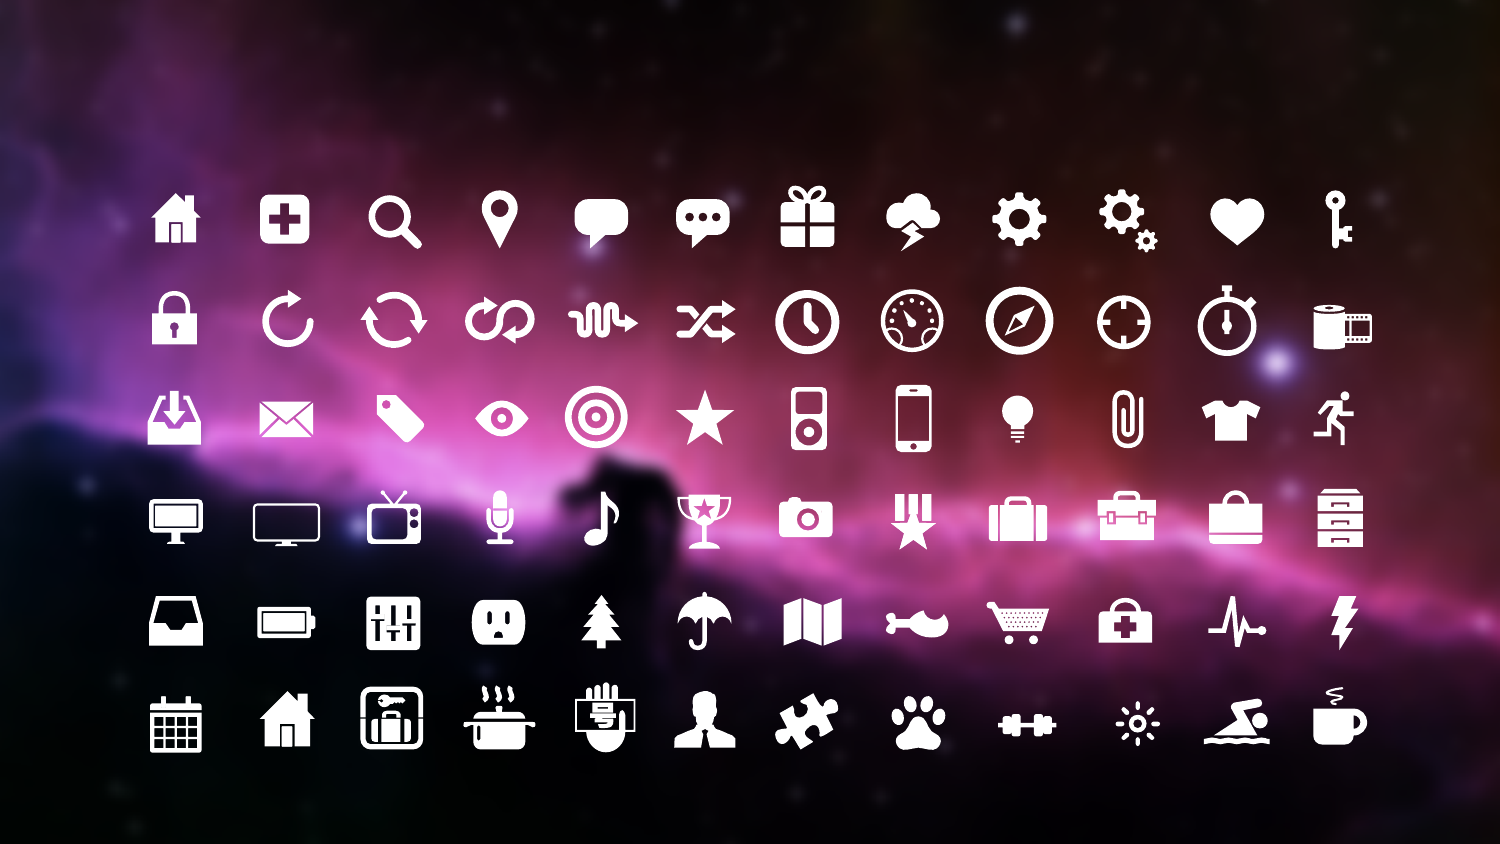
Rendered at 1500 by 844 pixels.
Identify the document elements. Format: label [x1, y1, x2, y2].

text_box [155, 505, 197, 527]
text_box [1209, 490, 1263, 544]
text_box [1135, 701, 1140, 711]
text_box [1313, 400, 1354, 446]
text_box [494, 685, 503, 703]
text_box [1197, 285, 1257, 356]
text_box [1317, 531, 1363, 547]
text_box [151, 193, 201, 243]
text_box [163, 390, 186, 425]
text_box [908, 494, 918, 515]
text_box [261, 419, 312, 438]
text_box [992, 192, 1047, 246]
text_box [1099, 189, 1145, 235]
text_box [775, 290, 840, 355]
text_box [891, 708, 904, 725]
text_box [465, 296, 535, 344]
text_box [185, 696, 191, 707]
text_box [360, 718, 424, 750]
text_box [821, 508, 829, 515]
text_box [147, 395, 201, 445]
text_box [263, 613, 305, 632]
text_box [1097, 490, 1156, 516]
text_box [1121, 732, 1130, 741]
text_box [880, 289, 944, 353]
text_box [473, 705, 526, 719]
text_box [895, 716, 941, 750]
text_box [481, 190, 518, 249]
text_box [259, 402, 278, 436]
text_box [803, 426, 815, 438]
text_box [402, 619, 416, 624]
text_box [578, 399, 615, 436]
text_box [1313, 311, 1372, 350]
text_box [999, 496, 1034, 541]
text_box [1140, 513, 1145, 523]
text_box [591, 412, 601, 422]
text_box [1146, 707, 1155, 715]
text_box [1320, 488, 1361, 494]
text_box [891, 515, 936, 550]
text_box [295, 402, 314, 436]
text_box [1317, 513, 1363, 530]
text_box [1252, 712, 1268, 729]
text_box [1004, 635, 1014, 645]
text_box [1325, 190, 1353, 249]
text_box [903, 309, 917, 328]
text_box [1135, 229, 1158, 253]
text_box [676, 305, 700, 320]
text_box [807, 185, 827, 204]
text_box [676, 389, 735, 445]
text_box [809, 226, 835, 247]
text_box [780, 202, 806, 223]
text_box [779, 505, 788, 534]
text_box [1208, 596, 1267, 648]
text_box [564, 385, 628, 449]
text_box [1115, 721, 1125, 727]
text_box [567, 302, 639, 338]
text_box [903, 696, 917, 713]
text_box [149, 596, 203, 646]
text_box [676, 199, 730, 249]
text_box [150, 703, 202, 711]
picture [0, 0, 1500, 844]
text_box [259, 691, 315, 747]
text_box [702, 323, 736, 343]
text_box [262, 289, 314, 348]
text_box [574, 199, 629, 249]
text_box [463, 721, 536, 750]
text_box [998, 714, 1057, 737]
text_box [386, 625, 400, 631]
text_box [783, 598, 802, 646]
text_box [1029, 635, 1038, 645]
text_box [152, 291, 197, 345]
text_box [590, 702, 616, 729]
text_box [1313, 708, 1368, 745]
text_box [1128, 714, 1147, 733]
text_box [257, 606, 316, 639]
text_box [791, 387, 827, 451]
text_box [367, 490, 421, 544]
text_box [1331, 596, 1359, 651]
text_box [1002, 395, 1034, 430]
text_box [1109, 513, 1114, 523]
text_box [382, 710, 401, 718]
text_box [507, 685, 515, 703]
text_box [677, 494, 732, 549]
text_box [260, 194, 310, 244]
text_box [1325, 687, 1344, 706]
text_box [360, 306, 412, 348]
text_box [988, 505, 998, 541]
text_box [895, 384, 932, 453]
text_box [932, 708, 946, 725]
text_box [1317, 495, 1363, 512]
text_box [1098, 597, 1153, 643]
text_box [261, 401, 312, 423]
text_box [809, 202, 835, 223]
text_box [1221, 309, 1232, 335]
text_box [1203, 737, 1270, 745]
text_box [895, 494, 905, 521]
text_box [366, 596, 421, 651]
text_box [803, 598, 822, 646]
text_box [920, 696, 934, 713]
text_box [376, 291, 428, 334]
text_box [377, 694, 406, 708]
text_box [900, 222, 925, 252]
text_box [985, 286, 1054, 355]
text_box [1135, 737, 1140, 747]
text_box [922, 494, 932, 521]
text_box [575, 682, 636, 753]
text_box [909, 503, 917, 515]
text_box [404, 718, 411, 742]
text_box [1100, 517, 1154, 541]
text_box [486, 508, 514, 545]
text_box [493, 490, 507, 527]
text_box [780, 226, 806, 247]
text_box [886, 193, 941, 229]
text_box [360, 686, 424, 718]
text_box [171, 224, 181, 243]
text_box [281, 726, 293, 747]
text_box [1313, 304, 1345, 312]
text_box [150, 712, 202, 753]
text_box [885, 610, 949, 638]
text_box [1004, 305, 1035, 336]
text_box [371, 718, 378, 742]
text_box [1213, 698, 1263, 736]
text_box [584, 491, 619, 546]
text_box [986, 601, 1050, 632]
text_box [581, 594, 622, 649]
text_box [376, 395, 425, 443]
text_box [803, 302, 820, 335]
text_box [497, 413, 507, 423]
text_box [1121, 707, 1130, 715]
text_box [1201, 400, 1261, 441]
text_box [674, 691, 736, 748]
text_box [1112, 390, 1144, 449]
text_box [475, 400, 529, 437]
text_box [481, 685, 489, 703]
text_box [161, 696, 166, 707]
text_box [1146, 732, 1155, 741]
text_box [779, 497, 833, 538]
text_box [823, 598, 842, 646]
text_box [1151, 721, 1161, 727]
text_box [252, 503, 321, 547]
text_box [368, 195, 422, 249]
text_box [1035, 505, 1048, 541]
text_box [775, 693, 839, 750]
text_box [471, 599, 526, 645]
text_box [676, 300, 736, 338]
text_box [371, 614, 385, 620]
text_box [677, 591, 732, 651]
text_box [1210, 198, 1265, 246]
text_box [1097, 295, 1151, 350]
text_box [1340, 391, 1350, 401]
text_box [788, 185, 809, 204]
text_box [381, 718, 401, 742]
text_box [149, 499, 203, 544]
text_box [801, 512, 815, 527]
